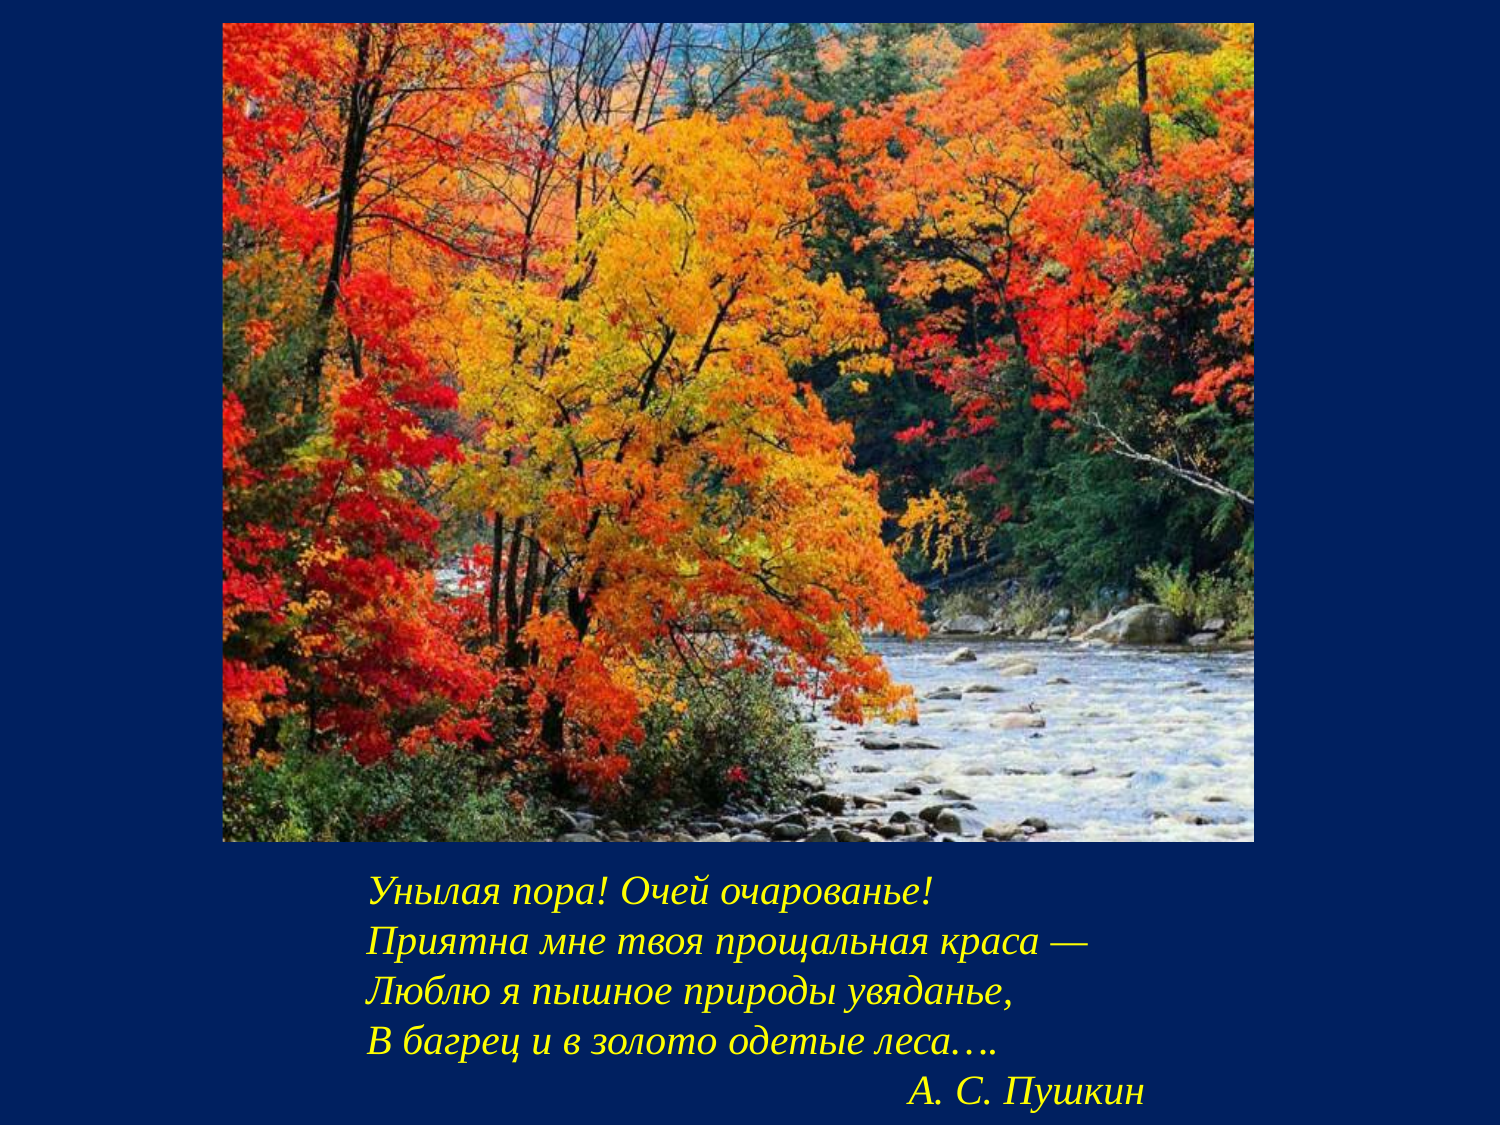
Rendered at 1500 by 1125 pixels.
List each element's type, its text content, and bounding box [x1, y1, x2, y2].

picture [222, 23, 1255, 842]
text_box Унылая пора! Очей очарованье! Приятна мне твоя прощальная краса — Люблю я пышное природы увяданье, В багрец и в золото одетые леса…. А. С. Пушкин [351, 855, 1161, 1125]
